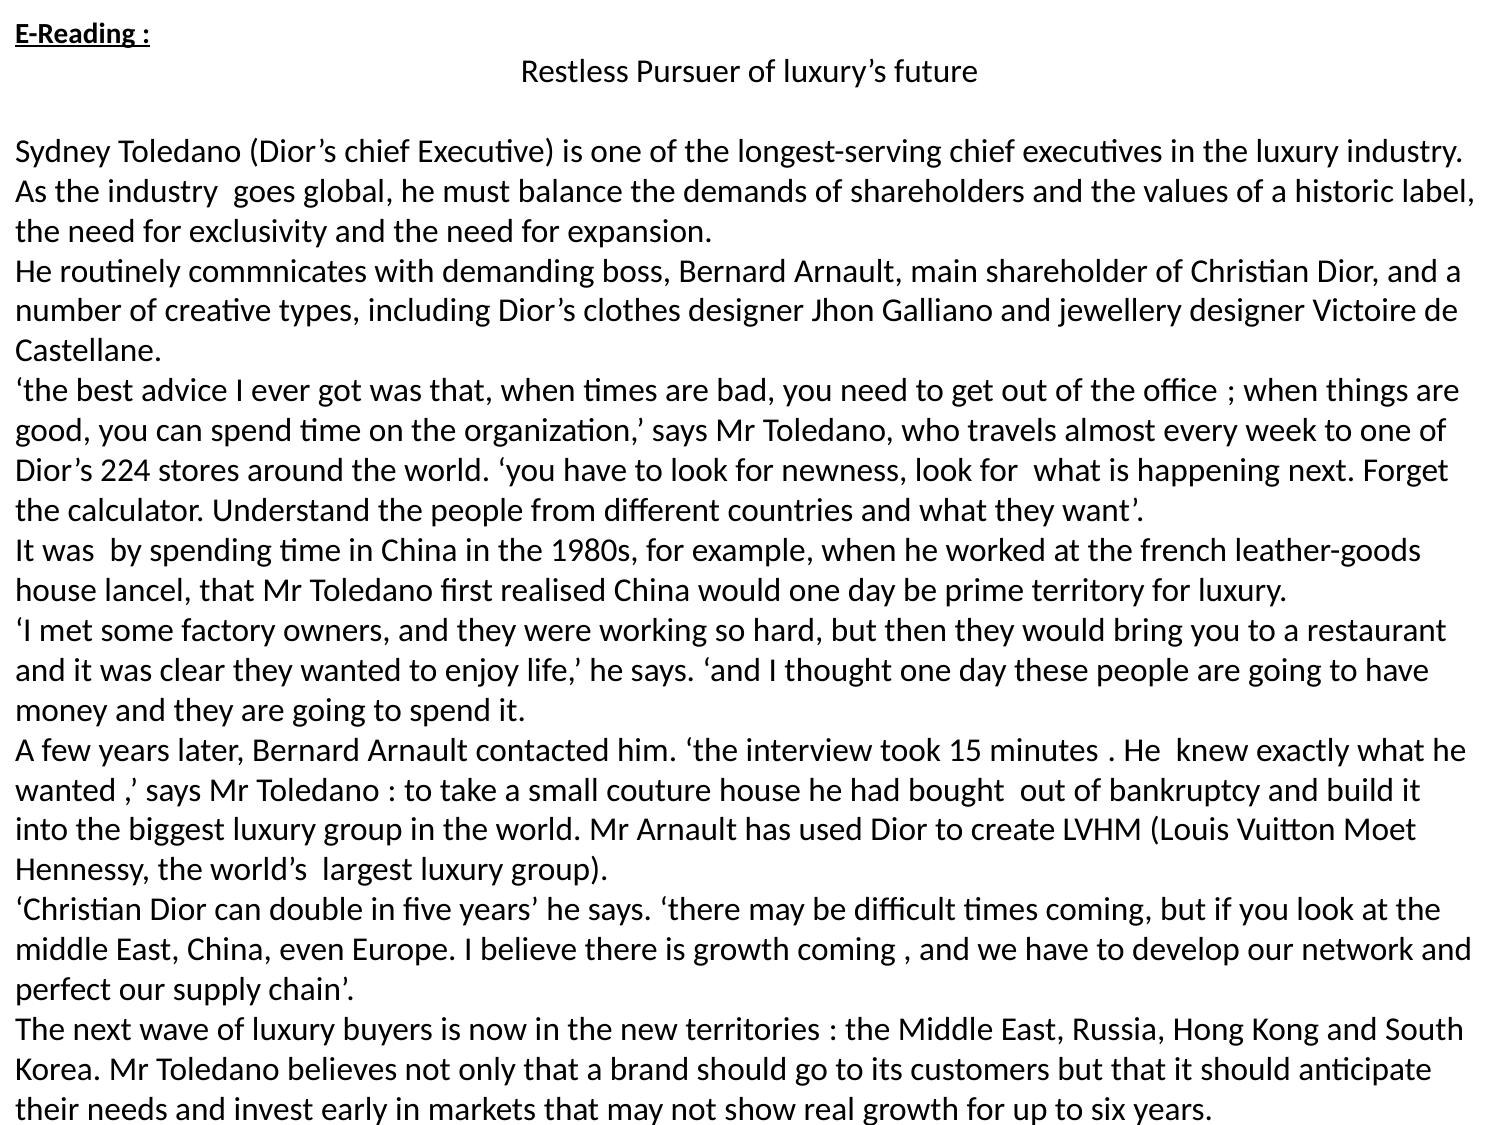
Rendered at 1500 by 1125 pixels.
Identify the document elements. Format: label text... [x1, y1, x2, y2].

text_box E-Reading : Restless Pursuer of luxury’s future Sydney Toledano (Dior’s chief Executive) is one of the longest-serving chief executives in the luxury industry. As the industry goes global, he must balance the demands of shareholders and the values of a historic label, the need for exclusivity and the need for expansion. He routinely commnicates with demanding boss, Bernard Arnault, main shareholder of Christian Dior, and a number of creative types, including Dior’s clothes designer Jhon Galliano and jewellery designer Victoire de Castellane. ‘the best advice I ever got was that, when times are bad, you need to get out of the office ; when things are good, you can spend time on the organization,’ says Mr Toledano, who travels almost every week to one of Dior’s 224 stores around the world. ‘you have to look for newness, look for what is happening next. Forget the calculator. Understand the people from different countries and what they want’. It was by spending time in China in the 1980s, for example, when he worked at the french leather-goods house lancel, that Mr Toledano first realised China would one day be prime territory for luxury. ‘I met some factory owners, and they were working so hard, but then they would bring you to a restaurant and it was clear they wanted to enjoy life,’ he says. ‘and I thought one day these people are going to have money and they are going to spend it. A few years later, Bernard Arnault contacted him. ‘the interview took 15 minutes . He knew exactly what he wanted ,’ says Mr Toledano : to take a small couture house he had bought out of bankruptcy and build it into the biggest luxury group in the world. Mr Arnault has used Dior to create LVHM (Louis Vuitton Moet Hennessy, the world’s largest luxury group). ‘Christian Dior can double in five years’ he says. ‘there may be difficult times coming, but if you look at the middle East, China, even Europe. I believe there is growth coming , and we have to develop our network and perfect our supply chain’. The next wave of luxury buyers is now in the new territories : the Middle East, Russia, Hong Kong and South Korea. Mr Toledano believes not only that a brand should go to its customers but that it should anticipate their needs and invest early in markets that may not show real growth for up to six years. [0, 6, 1500, 1125]
